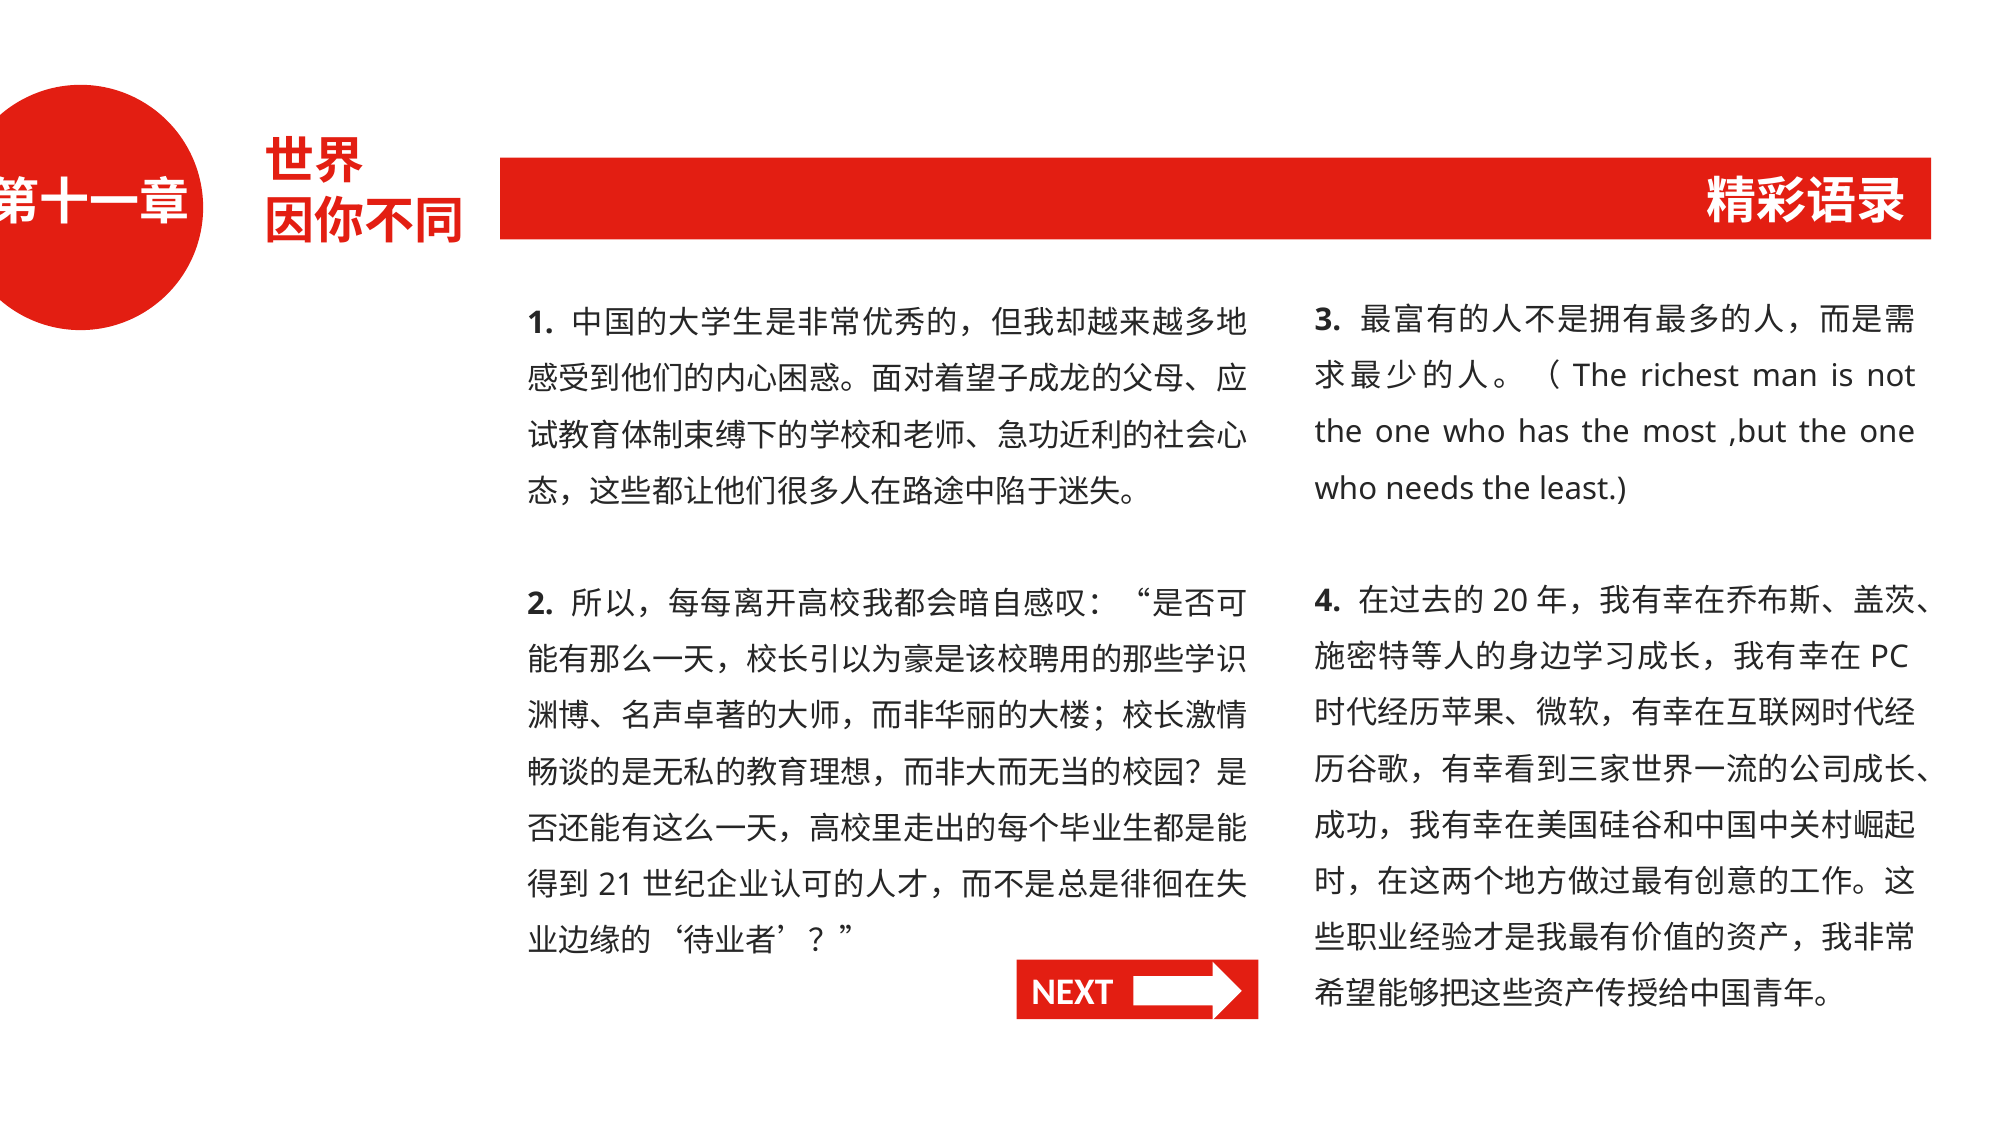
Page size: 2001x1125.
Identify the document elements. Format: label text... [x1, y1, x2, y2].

text_box [0, 83, 196, 161]
text_box 第十一章 [0, 161, 205, 237]
text_box 精彩语录 [1691, 161, 1921, 237]
text_box [0, 237, 201, 332]
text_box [1016, 959, 1259, 1021]
text_box [513, 157, 1932, 240]
text_box 世界 因你不同 [250, 120, 513, 256]
text_box 3. 最富有的人不是拥有最多的人，而是需求最少的人。（The richest man is not the one who has the most ,but the one who needs the least.) 4. 在过去的20年，我有幸在乔布斯、盖茨、施密特等人的身边学习成长，我有幸在PC时代经历苹果、微软，有幸在互联网时代经历谷歌，有幸看到三家世界一流的公司成长、成功，我有幸在美国硅谷和中国中关村崛起时，在这两个地方做过最有创意的工作。这些职业经验才是我最有价值的资产，我非常希望能够把这些资产传授给中国青年。 [1299, 273, 1932, 1019]
text_box 1. 中国的大学生是非常优秀的，但我却越来越多地感受到他们的内心困惑。面对着望子成龙的父母、应试教育体制束缚下的学校和老师、急功近利的社会心态，这些都让他们很多人在路途中陷于迷失。 2. 所以，每每离开高校我都会暗自感叹：“是否可能有那么一天，校长引以为豪是该校聘用的那些学识渊博、名声卓著的大师，而非华丽的大楼；校长激情畅谈的是无私的教育理想，而非大而无当的校园？是否还能有这么一天，高校里走出的每个毕业生都是能得到21世纪企业认可的人才，而不是总是徘徊在失业边缘的‘待业者’？” [512, 276, 1263, 1022]
